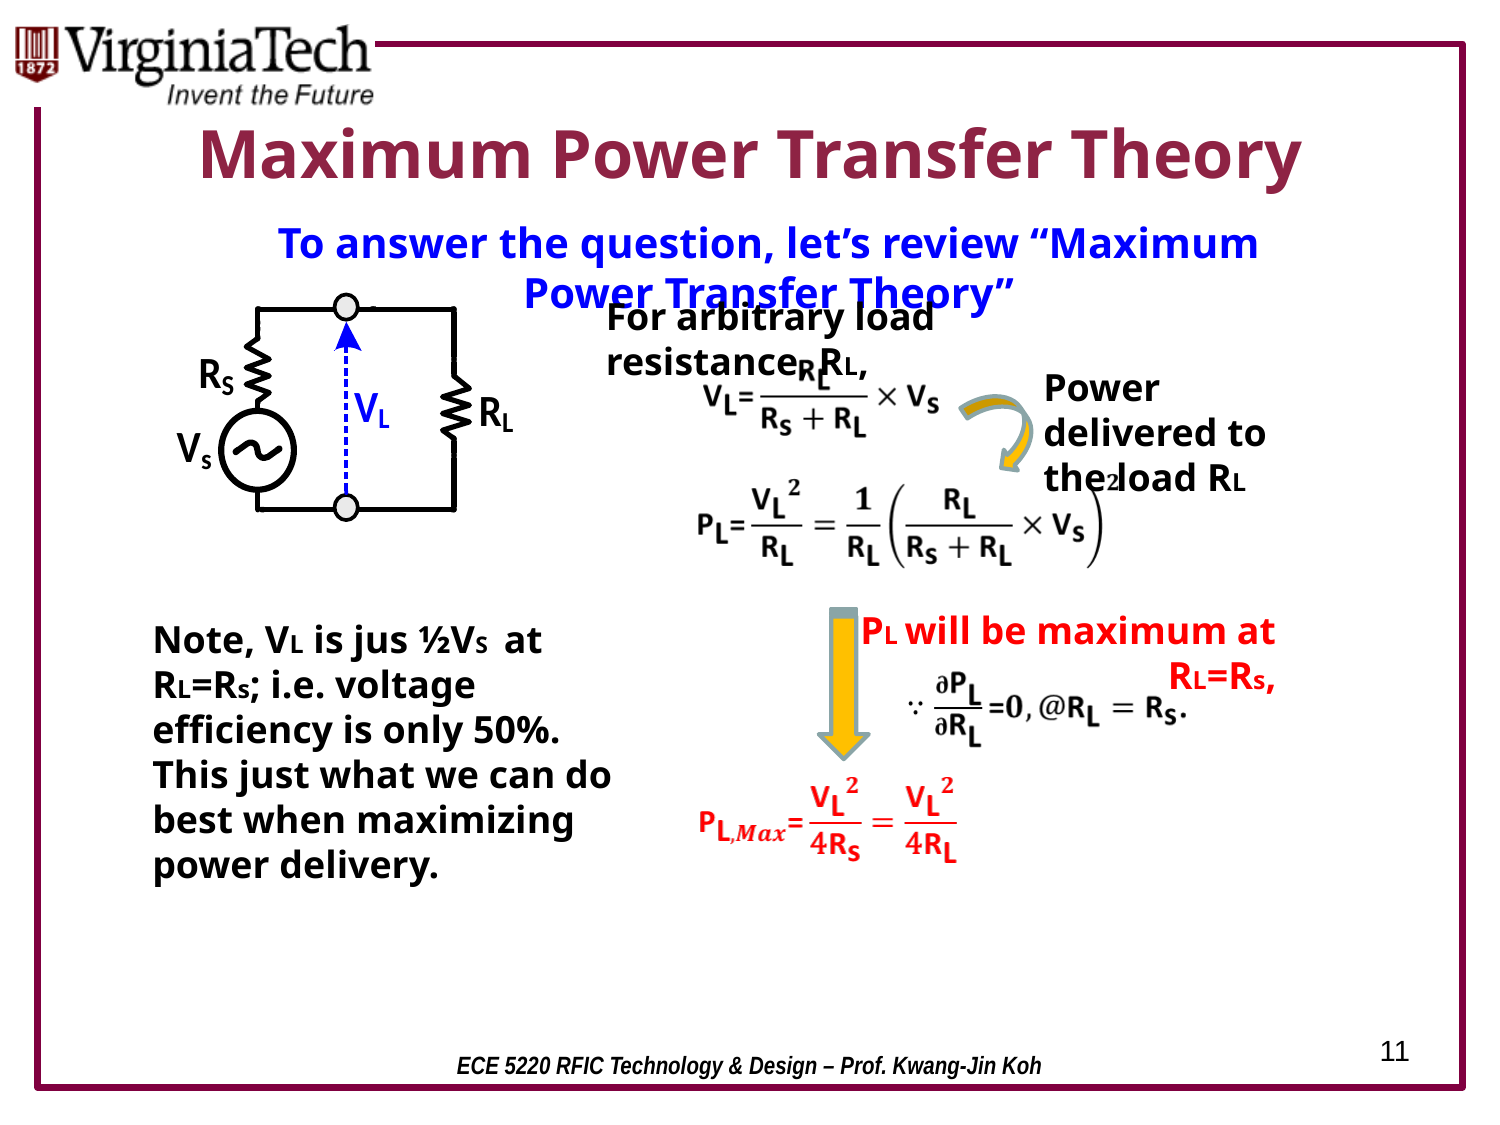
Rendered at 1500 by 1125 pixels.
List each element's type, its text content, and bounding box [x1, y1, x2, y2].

text_box PL will be maximum at RL=Rs, [821, 599, 1292, 705]
text_box [816, 705, 871, 762]
text_box Note, VL is jus ½VS at RL=Rs; i.e. voltage efficiency is only 50%. This just what we can do best when maximizing power delivery. [137, 608, 638, 894]
text_box [678, 347, 966, 446]
picture [15, 24, 375, 107]
text_box [891, 705, 1233, 755]
text_box [958, 394, 1028, 473]
text_box [624, 460, 1194, 576]
text_box [638, 764, 1113, 872]
text_box For arbitrary load resistance, RL, [591, 285, 1079, 391]
title Maximum Power Transfer Theory [75, 104, 1425, 213]
text_box Power delivered to the load RL [1028, 356, 1292, 507]
slide_number 11 [1074, 1024, 1425, 1103]
text_box To answer the question, let’s review “Maximum Power Transfer Theory” [212, 209, 1325, 325]
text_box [149, 283, 563, 533]
